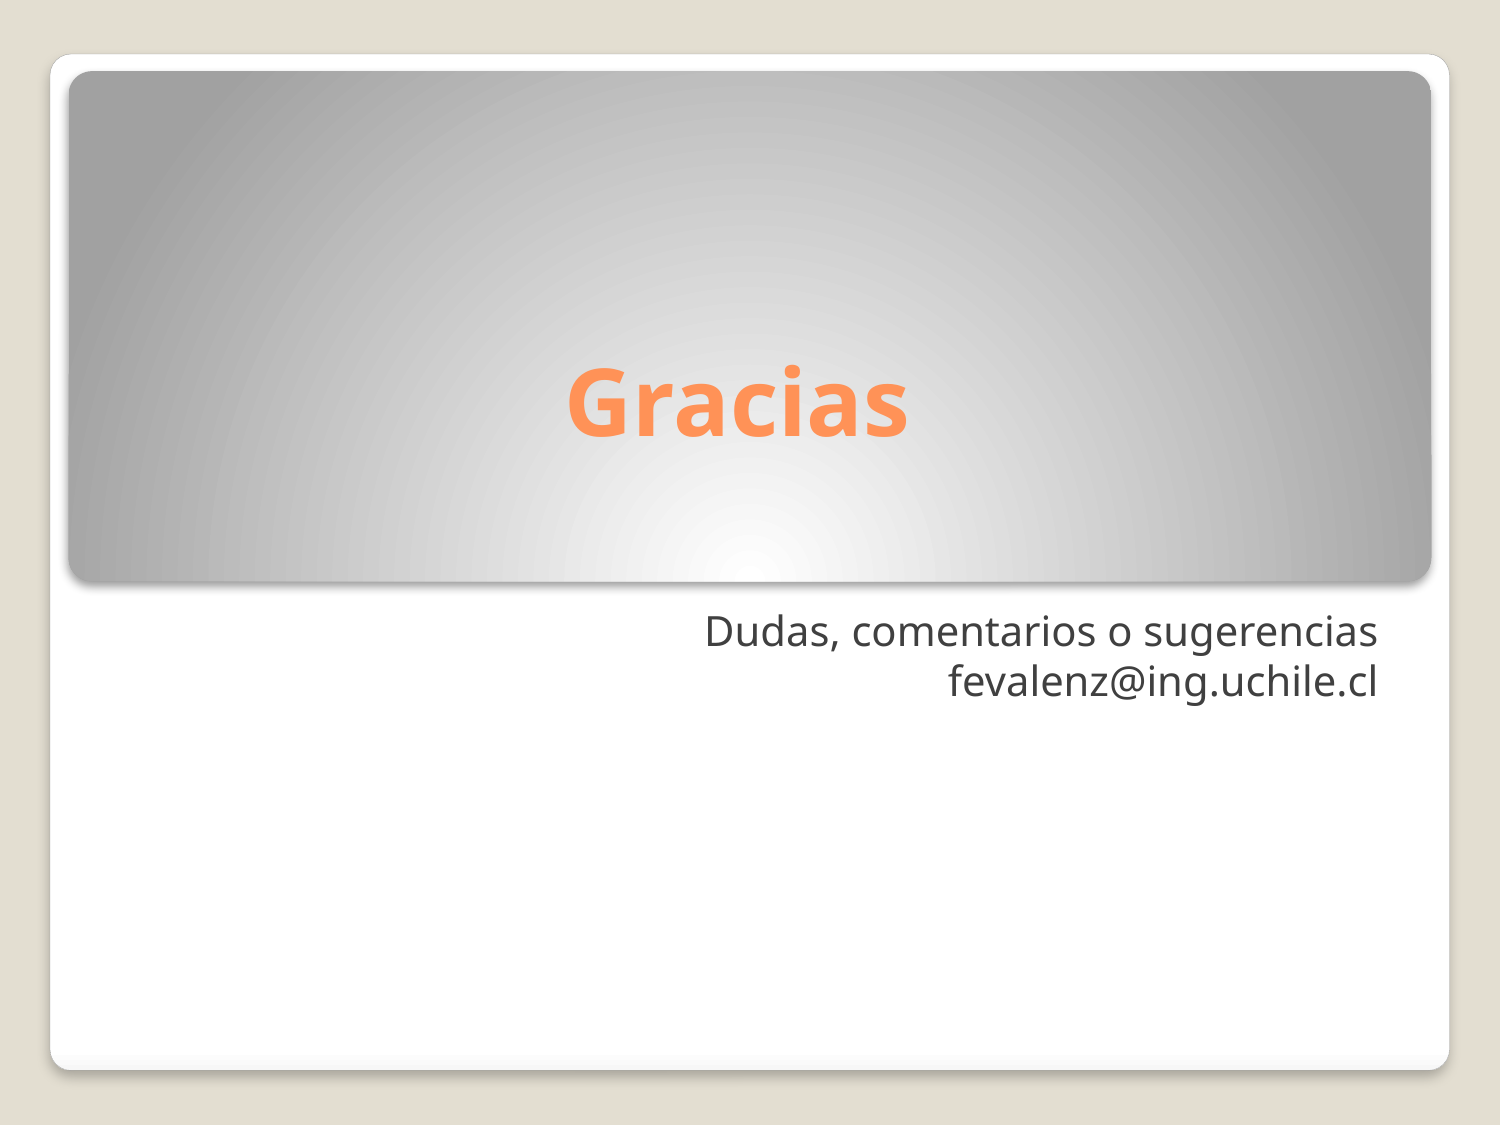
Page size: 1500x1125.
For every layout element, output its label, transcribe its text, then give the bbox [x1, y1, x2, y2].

subtitle Dudas, comentarios o sugerencias fevalenz@ing.uchile.cl [118, 604, 1394, 755]
title Gracias [99, 162, 1375, 463]
